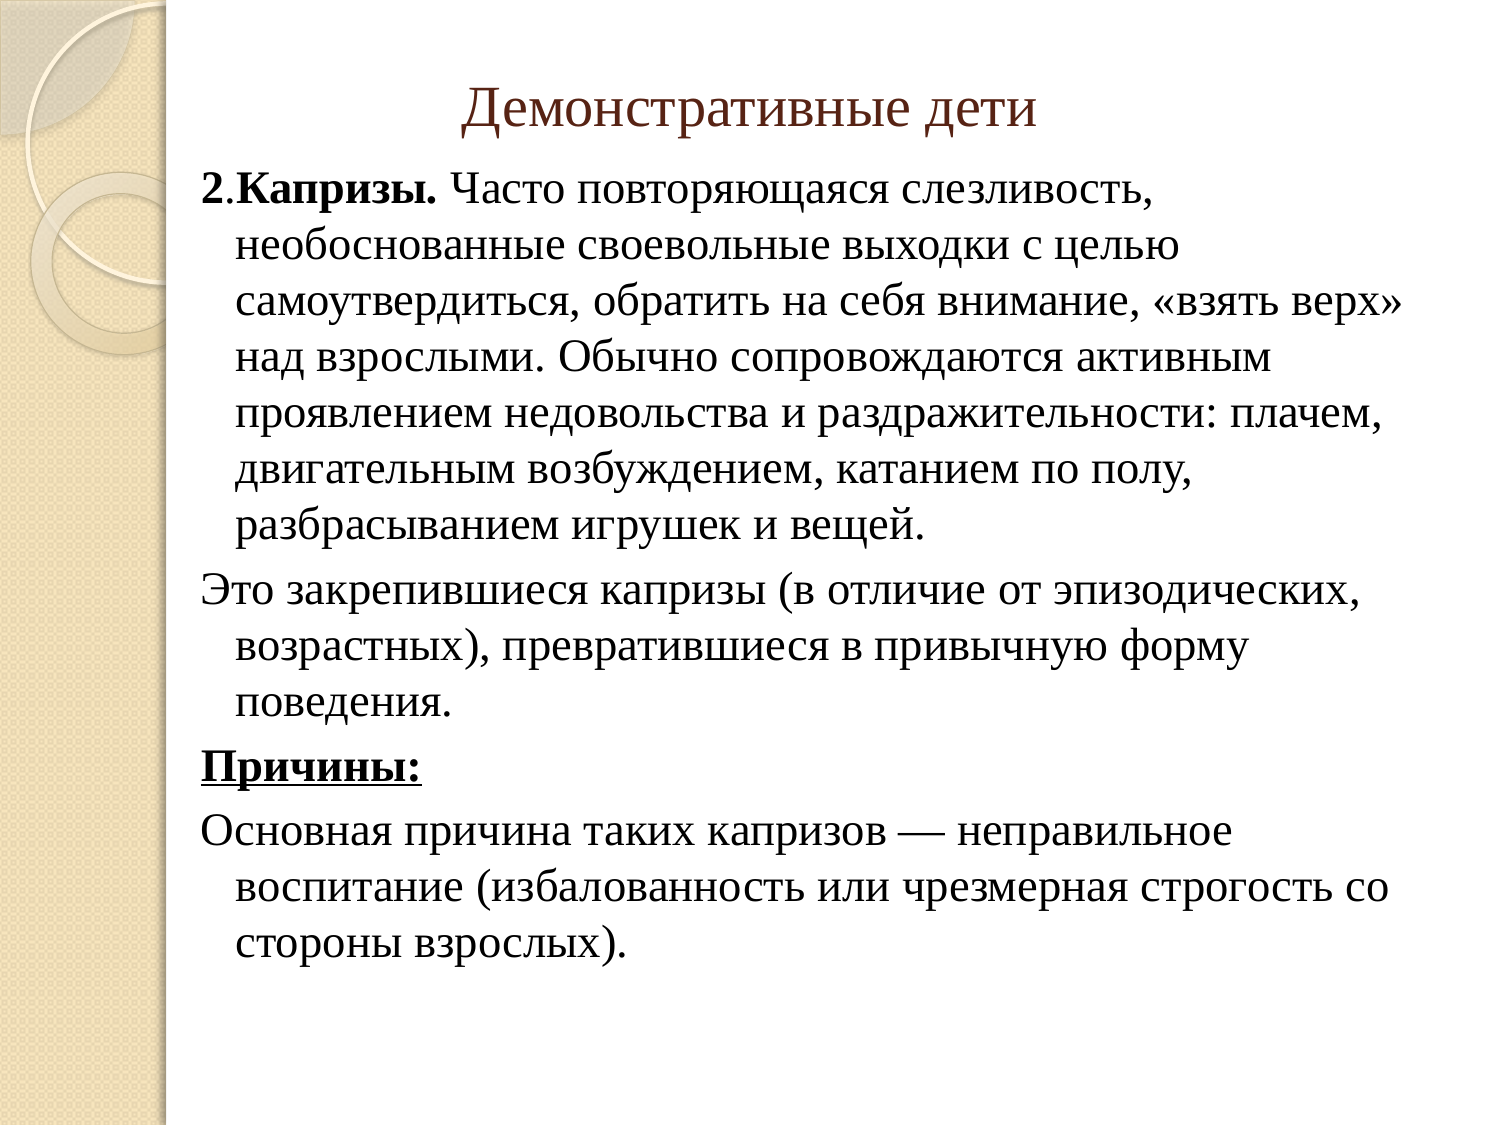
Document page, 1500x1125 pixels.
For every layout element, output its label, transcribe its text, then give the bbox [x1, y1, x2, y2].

title Демонстративные дети [75, 45, 1425, 161]
list 2.Капризы. Часто повторяющаяся слезливость, необоснованные своевольные выходки с целью самоутвердиться, обратить на себя внимание, «взять верх» над взрослыми. Обычно сопровождаются активным проявлением недовольства и раздражительности: плачем, двигательным возбуждением, катанием по полу, разбрасыванием игрушек и вещей. Это закрепившиеся капризы (в отличие от эпизодических, возрастных), превратившиеся в привычную форму поведения. Причины: Основная причина таких капризов — неправильное воспитание (избалованность или чрезмерная строгость со стороны взрослых). [171, 148, 1425, 1035]
